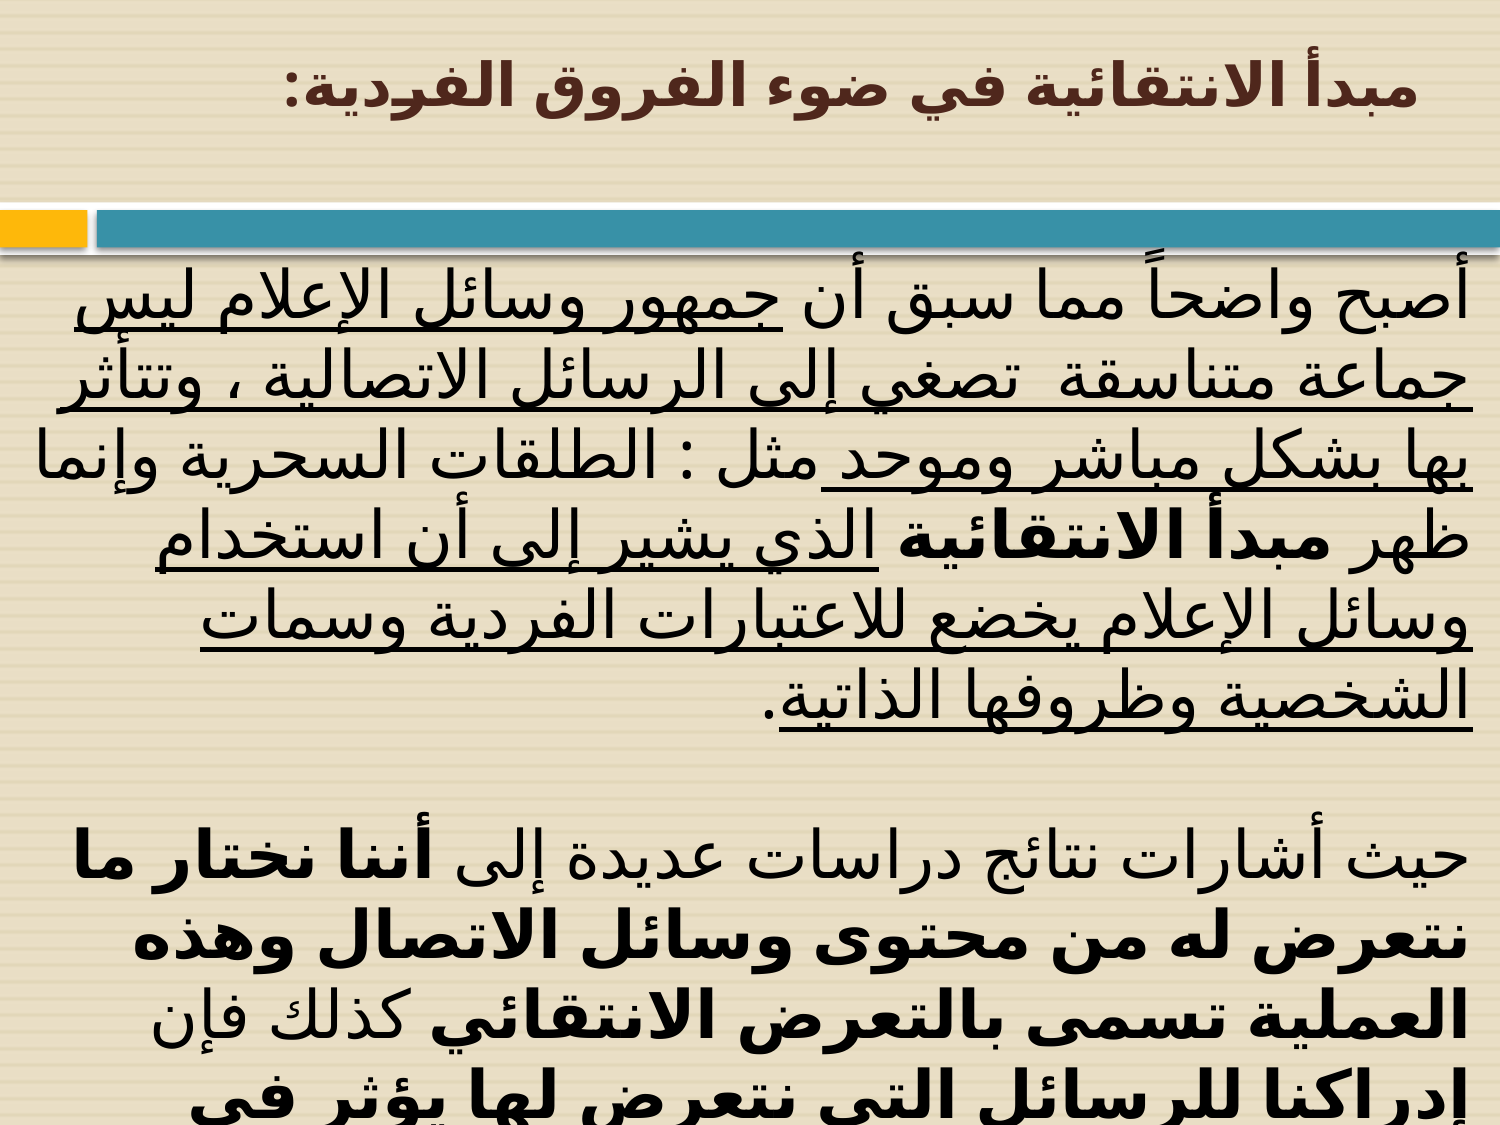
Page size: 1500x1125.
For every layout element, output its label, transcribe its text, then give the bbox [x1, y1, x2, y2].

title مبدأ الانتقائية في ضوء الفروق الفردية: [99, 37, 1438, 84]
text_box أصبح واضحاً مما سبق أن جمهور وسائل الإعلام ليس جماعة متناسقة تصغي إلى الرسائل الاتصالية ، وتتأثر بها بشكل مباشر وموحد مثل : الطلقات السحرية وإنما ظهر مبدأ الانتقائية الذي يشير إلى أن استخدام وسائل الإعلام يخضع للاعتبارات الفردية وسمات الشخصية وظروفها الذاتية. حيث أشارات نتائج دراسات عديدة إلى أننا نختار ما نتعرض له من محتوى وسائل الاتصال وهذه العملية تسمى بالتعرض الانتقائي كذلك فإن إدراكنا للرسائل التي نتعرض لها يؤثر في طبيعة ردود أفعالنا، وتعرف هذه العملية بالإدراك الانتقائي وبسبب الإدراك الانتقائي فإن الفرد يتذكر فقط الجوانب التي تؤكد أفكاره وتتفق معها. [0, 84, 1488, 1125]
